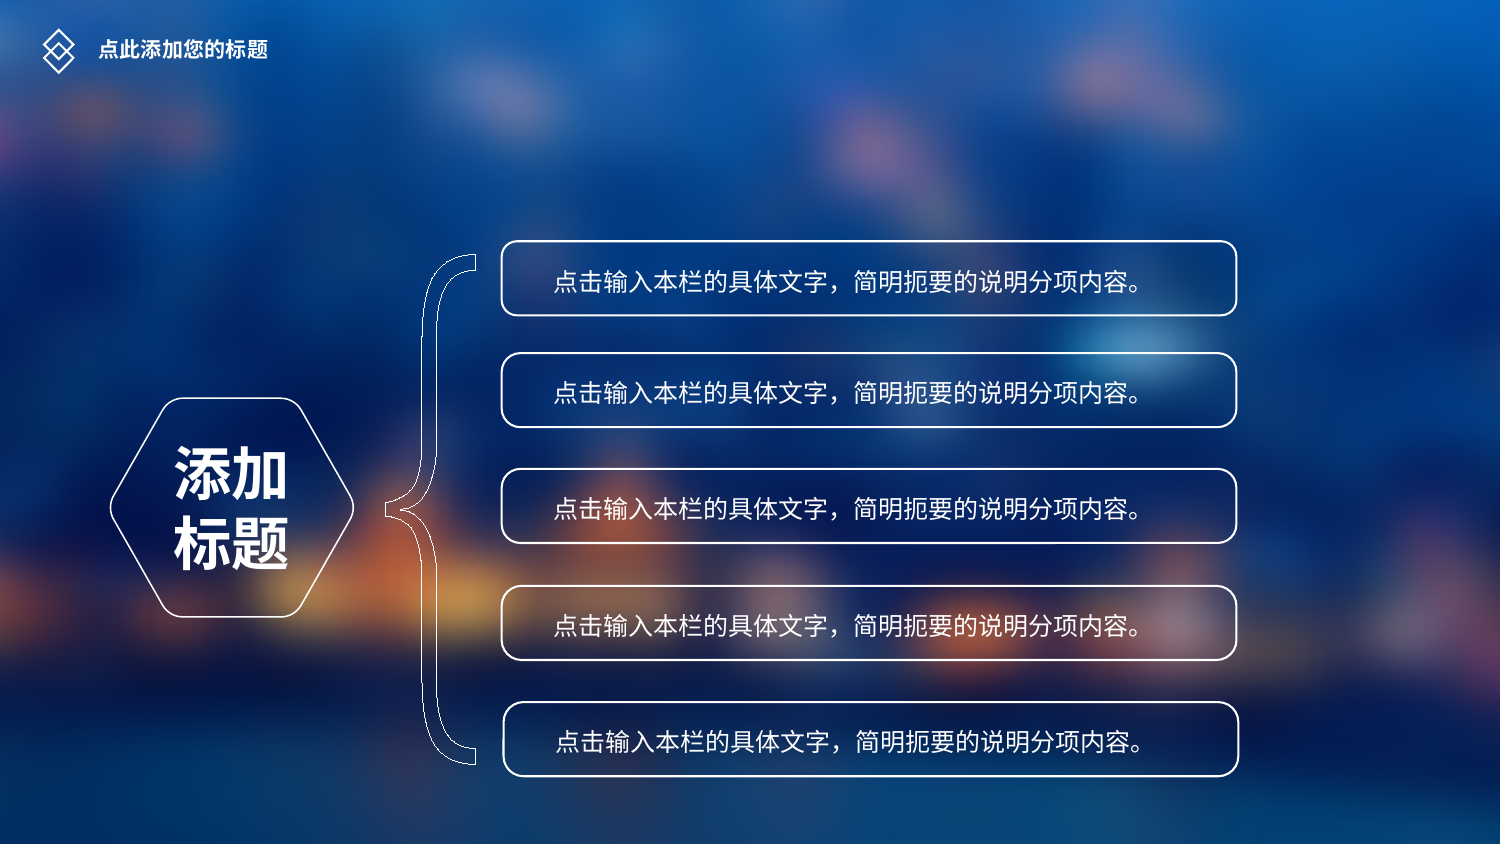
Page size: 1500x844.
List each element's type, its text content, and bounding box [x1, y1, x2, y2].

text_box [385, 254, 476, 765]
text_box [500, 584, 1238, 662]
text_box [502, 701, 1240, 778]
text_box [500, 240, 1238, 317]
picture [0, 0, 1500, 844]
text_box 点击输入本栏的具体文字，简明扼要的说明分项内容。 [553, 604, 1171, 641]
text_box 点击输入本栏的具体文字，简明扼要的说明分项内容。 [553, 260, 1171, 297]
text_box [44, 29, 74, 73]
text_box 点击输入本栏的具体文字，简明扼要的说明分项内容。 [553, 371, 1171, 408]
text_box 点此添加您的标题 [83, 28, 347, 69]
text_box [500, 467, 1238, 545]
text_box [110, 398, 354, 617]
text_box 添加标题 [157, 436, 307, 577]
text_box 点击输入本栏的具体文字，简明扼要的说明分项内容。 [555, 720, 1173, 757]
text_box 点击输入本栏的具体文字，简明扼要的说明分项内容。 [553, 487, 1171, 524]
text_box [500, 352, 1238, 429]
